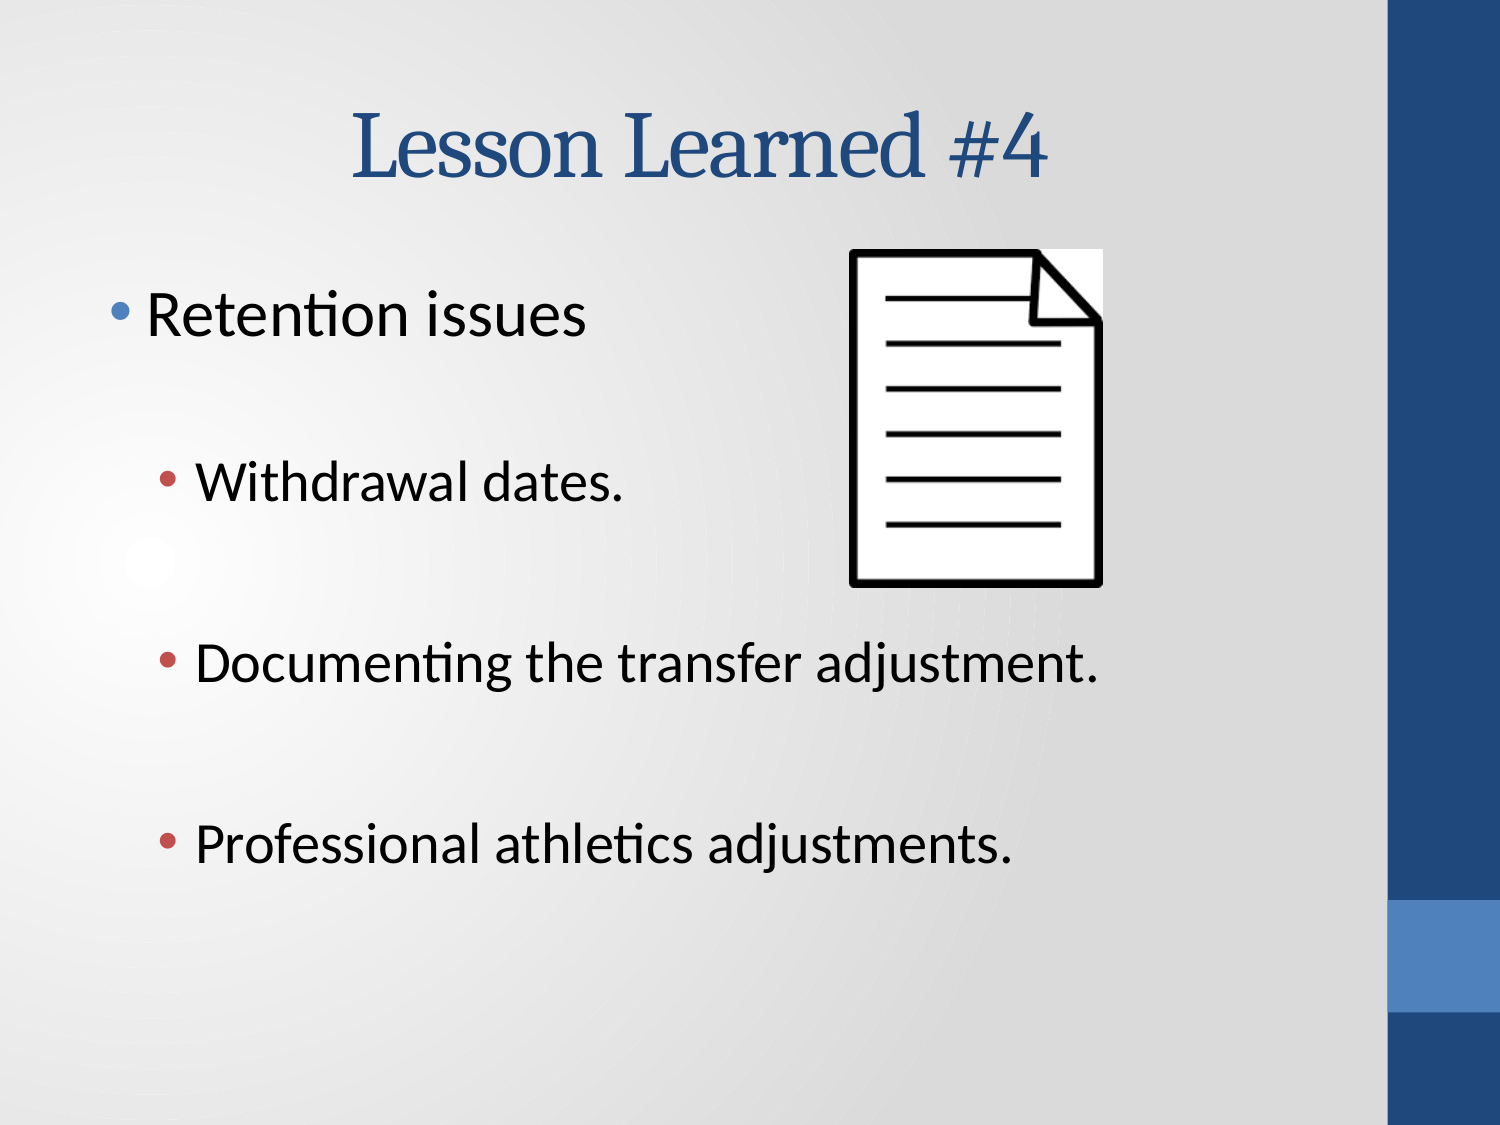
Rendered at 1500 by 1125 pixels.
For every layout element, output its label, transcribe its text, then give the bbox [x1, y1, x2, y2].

list Retention issues Withdrawal dates. Documenting the transfer adjustment. Professional athletics adjustments. [75, 262, 1325, 1050]
picture [849, 249, 1104, 588]
title Lesson Learned #4 [75, 45, 1325, 233]
